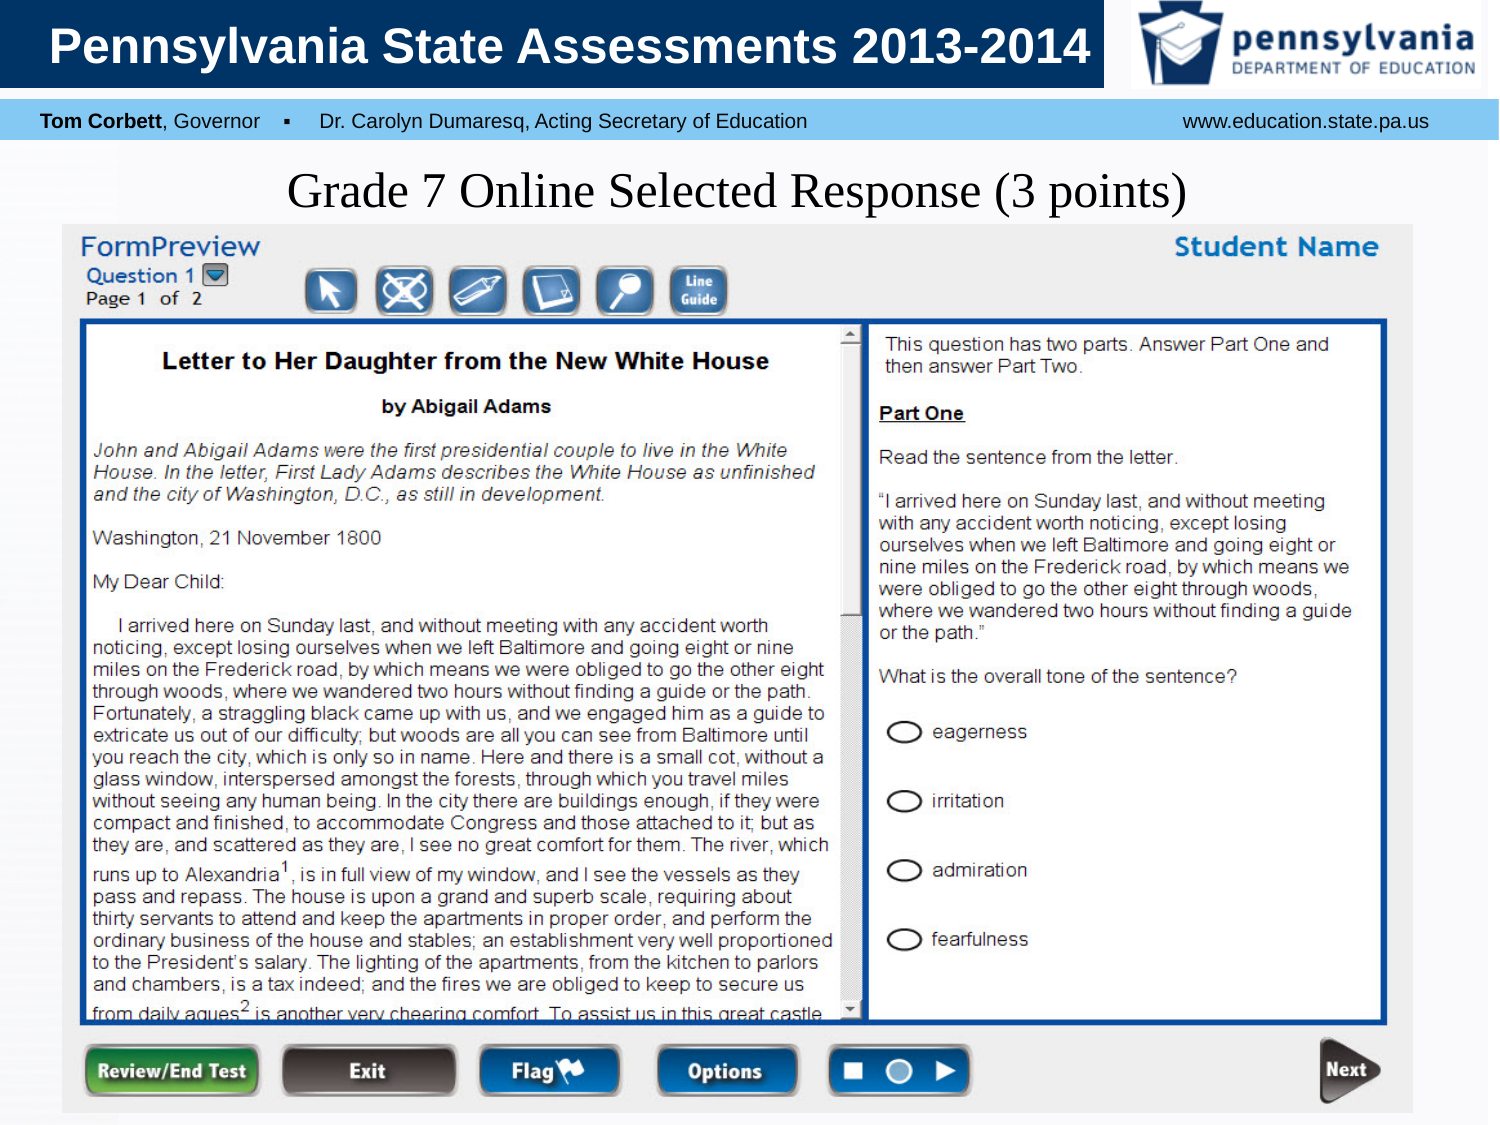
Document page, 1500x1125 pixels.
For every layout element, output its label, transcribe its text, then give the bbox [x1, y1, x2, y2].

list Grade 7 Online Selected Response (3 points) [62, 149, 1413, 224]
picture [0, 0, 1488, 99]
picture [0, 140, 1488, 1125]
